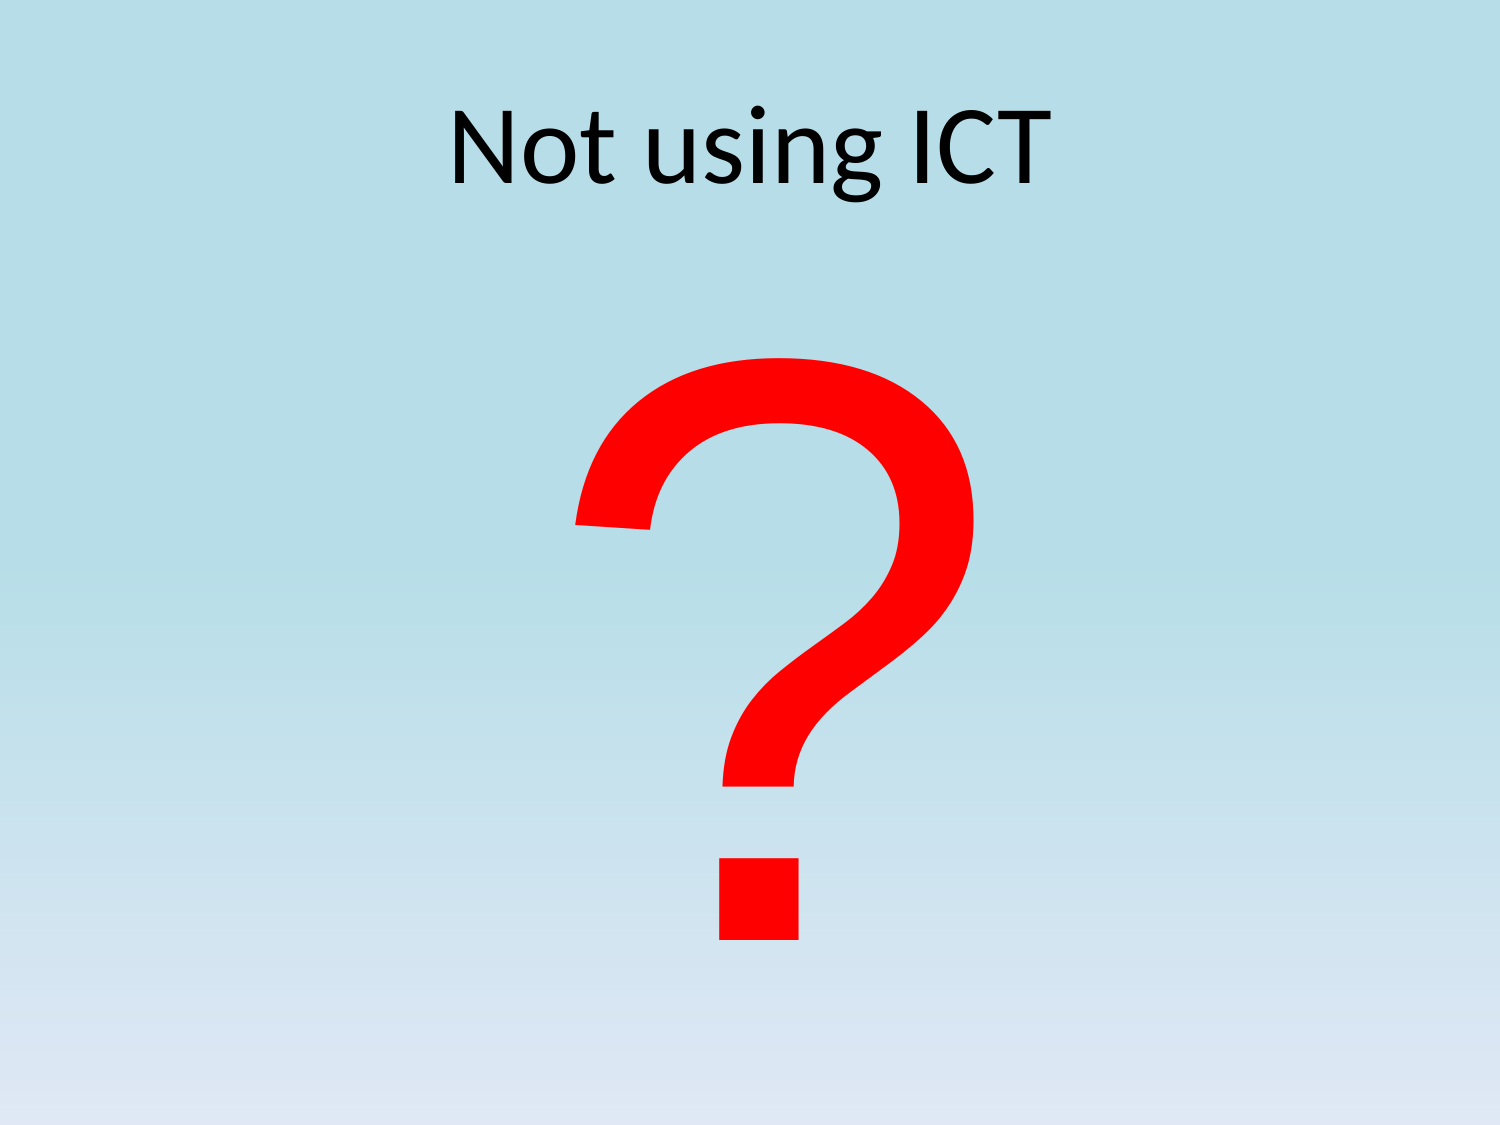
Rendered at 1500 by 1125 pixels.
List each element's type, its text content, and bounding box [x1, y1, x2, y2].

title Not using ICT [74, 44, 1426, 233]
text_box ? [456, 99, 1090, 1115]
